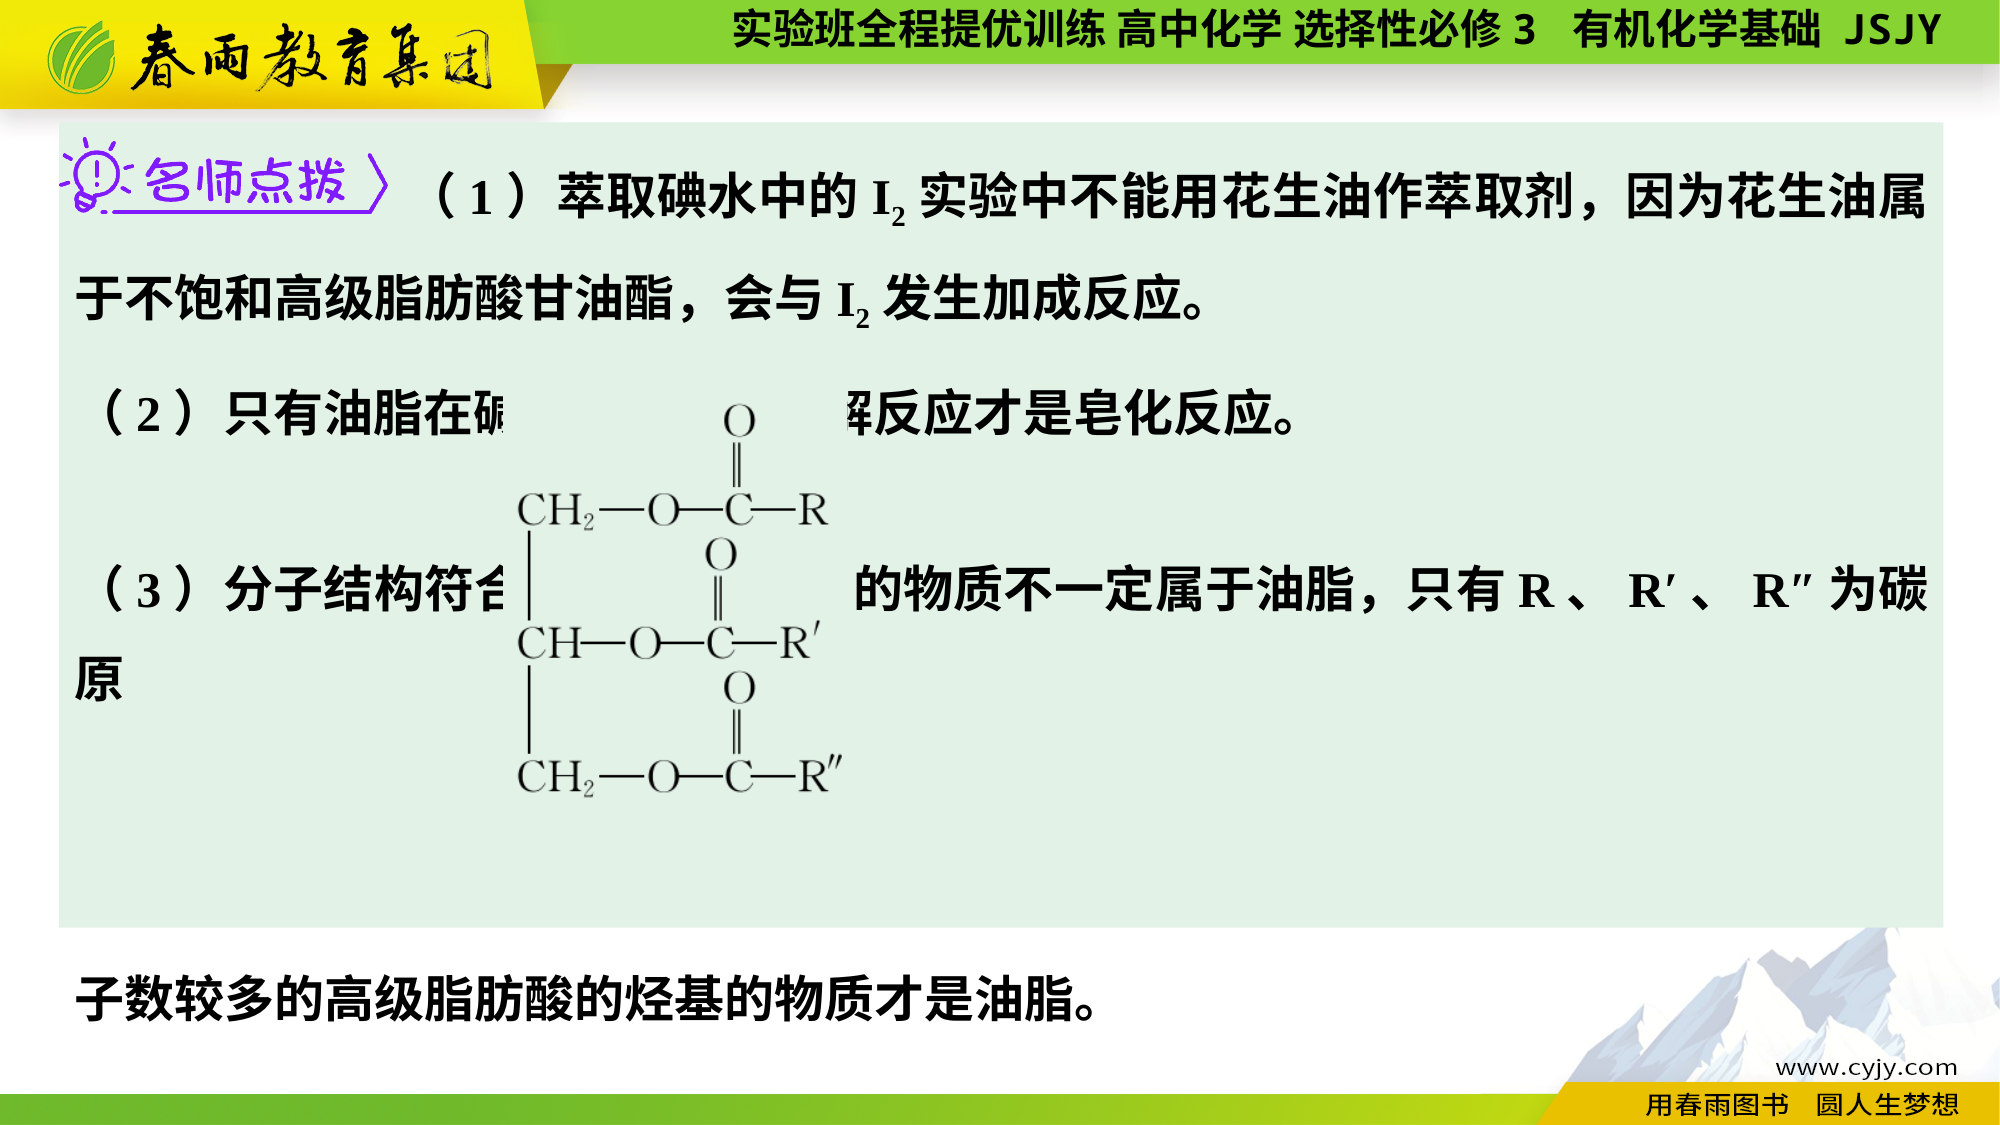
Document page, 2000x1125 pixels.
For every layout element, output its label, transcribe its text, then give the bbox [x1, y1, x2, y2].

list （1）萃取碘水中的I2实验中不能用花生油作萃取剂，因为花生油属于不饱和高级脂肪酸甘油酯，会与I2发生加成反应。 （2）只有油脂在碱性条件下的水解反应才是皂化反应。 （3）分子结构符合 的物质不一定属于油脂，只有R、R′、R″为碳原 子数较多的高级脂肪酸的烃基的物质才是油脂。 [59, 122, 1944, 928]
picture [0, 0, 2000, 1125]
